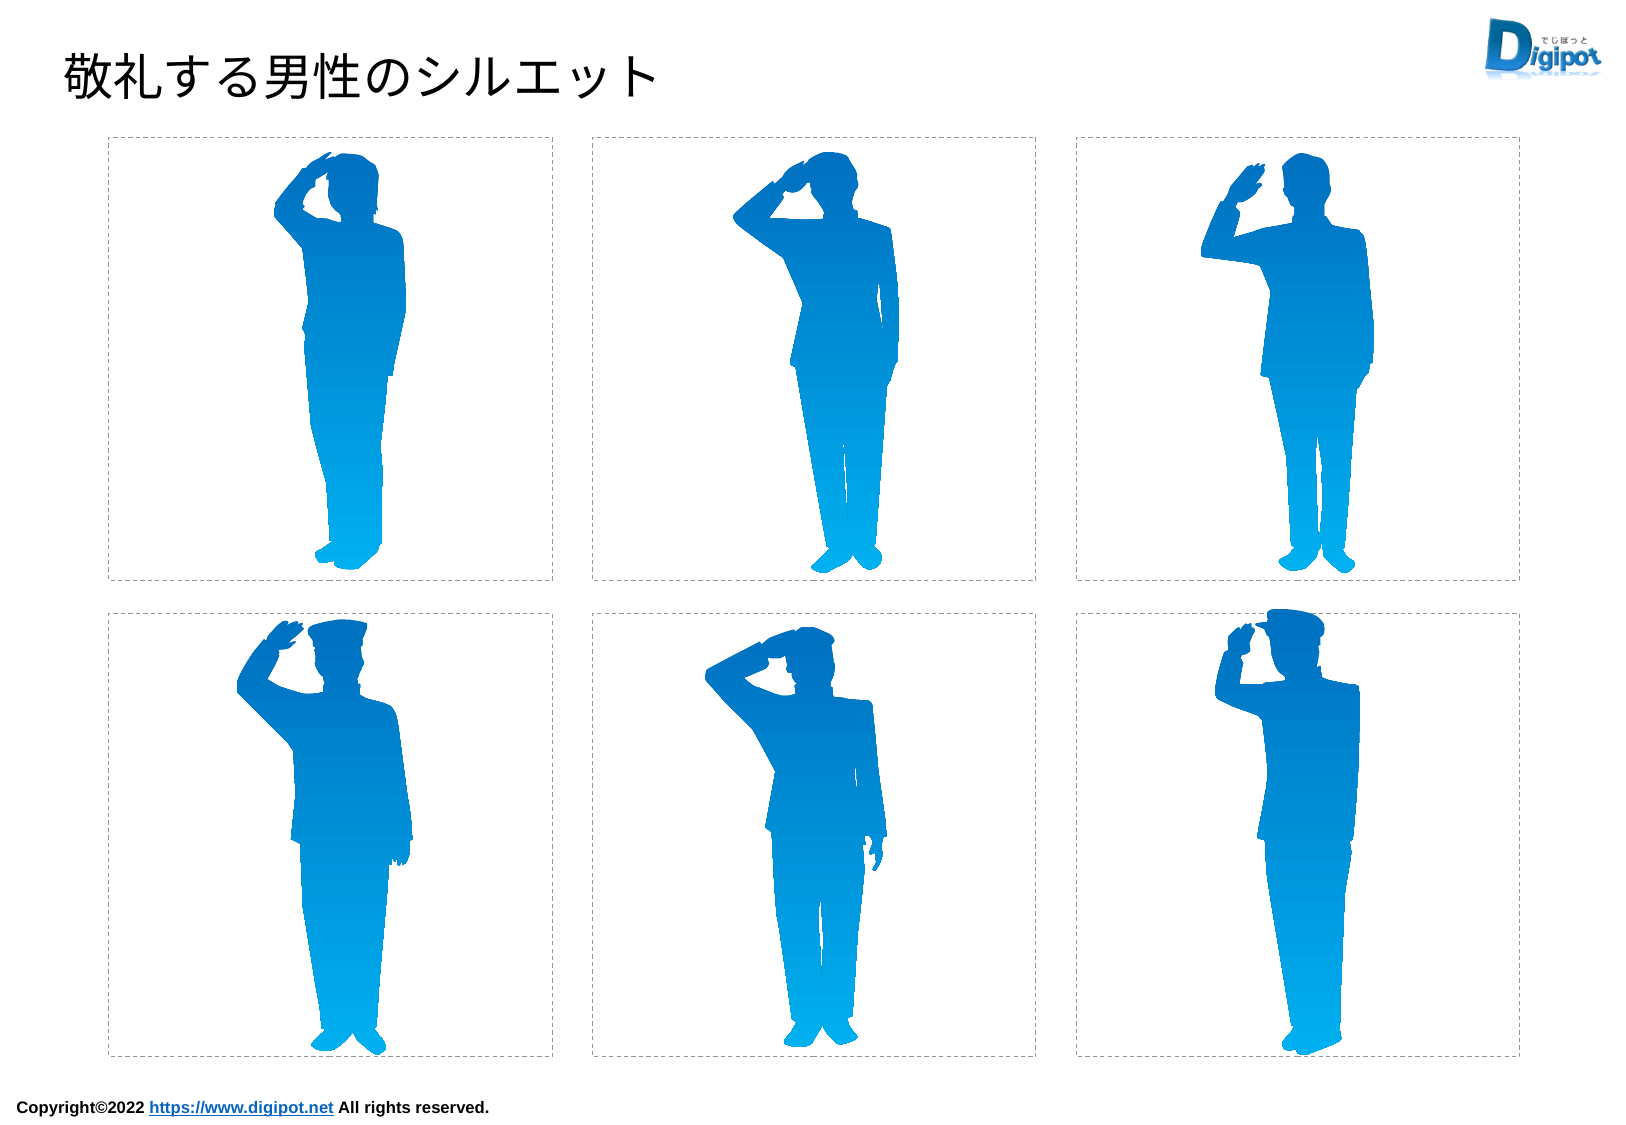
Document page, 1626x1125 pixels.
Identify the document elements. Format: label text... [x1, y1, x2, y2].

text_box [274, 151, 407, 570]
text_box [1201, 153, 1374, 574]
text_box [236, 619, 414, 1055]
text_box [1215, 609, 1360, 1055]
text_box [705, 626, 888, 1048]
text_box [733, 151, 900, 573]
text_box 敬礼する男性のシルエット [48, 38, 679, 113]
picture [1485, 18, 1602, 82]
